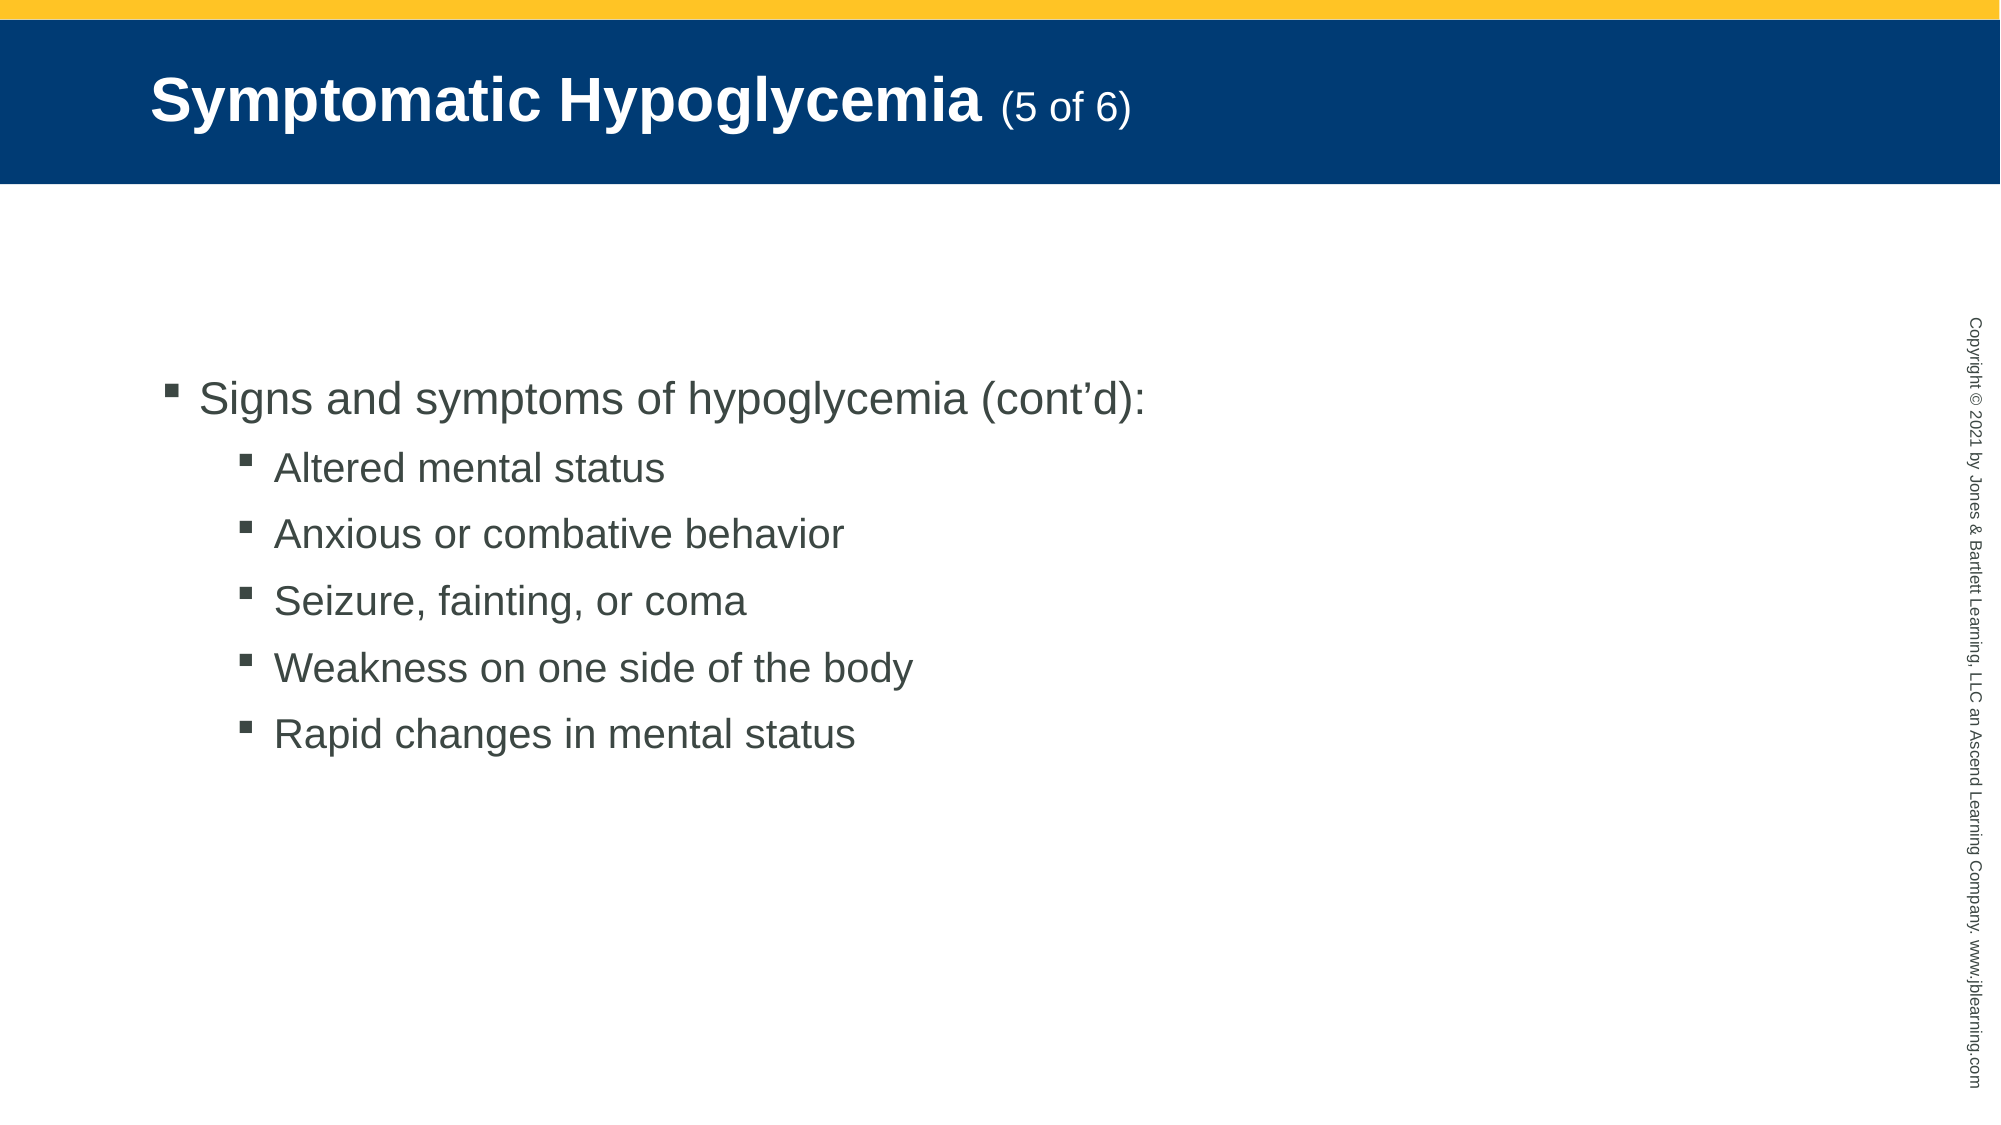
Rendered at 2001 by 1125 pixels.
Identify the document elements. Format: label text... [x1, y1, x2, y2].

list Signs and symptoms of hypoglycemia (cont’d): Altered mental status Anxious or combative behavior Seizure, fainting, or coma Weakness on one side of the body Rapid changes in mental status [146, 361, 1859, 1016]
title Symptomatic Hypoglycemia (5 of 6) [0, 19, 2000, 185]
